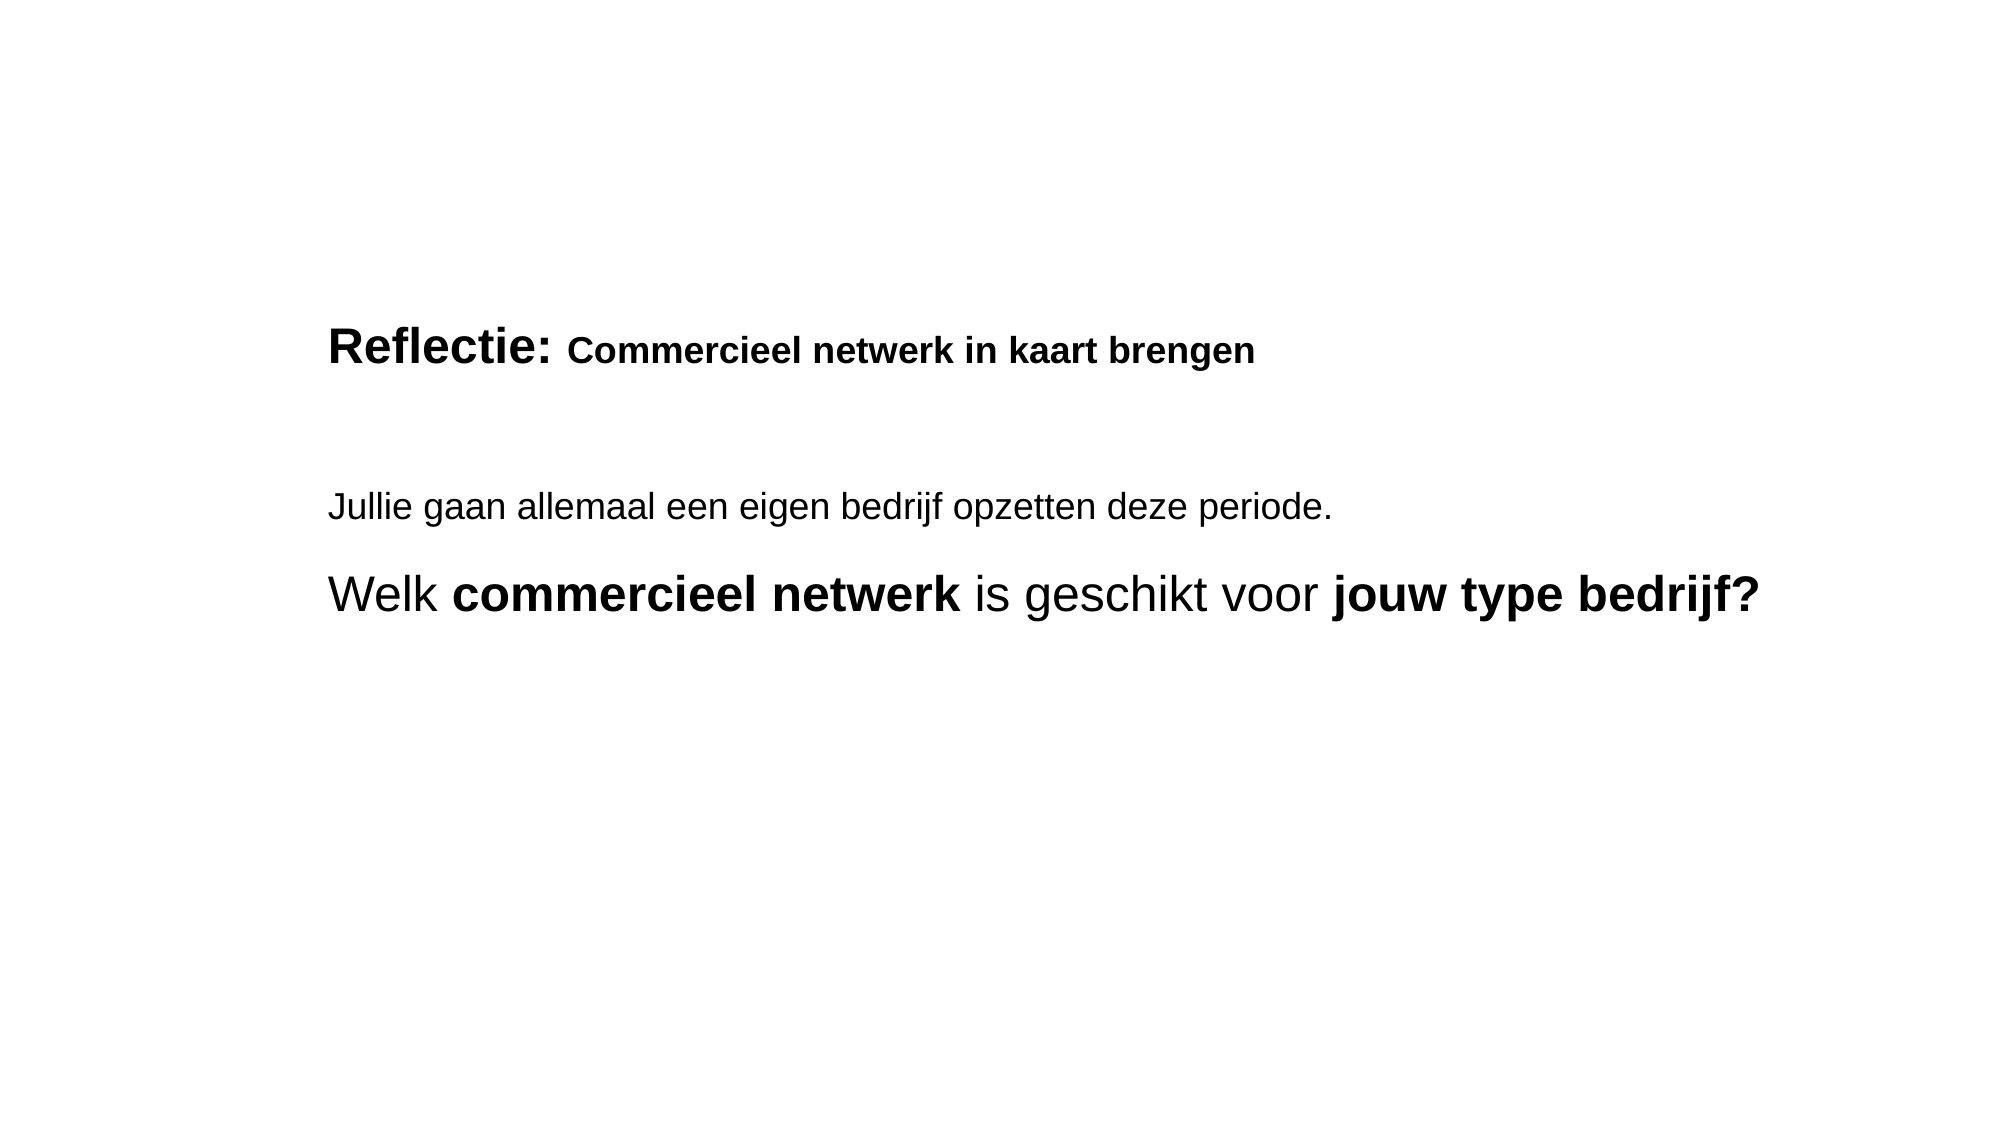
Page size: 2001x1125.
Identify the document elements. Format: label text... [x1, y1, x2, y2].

text_box Reflectie: Commercieel netwerk in kaart brengen Jullie gaan allemaal een eigen bedrijf opzetten deze periode. Welk commercieel netwerk is geschikt voor jouw type bedrijf? [313, 297, 2000, 800]
